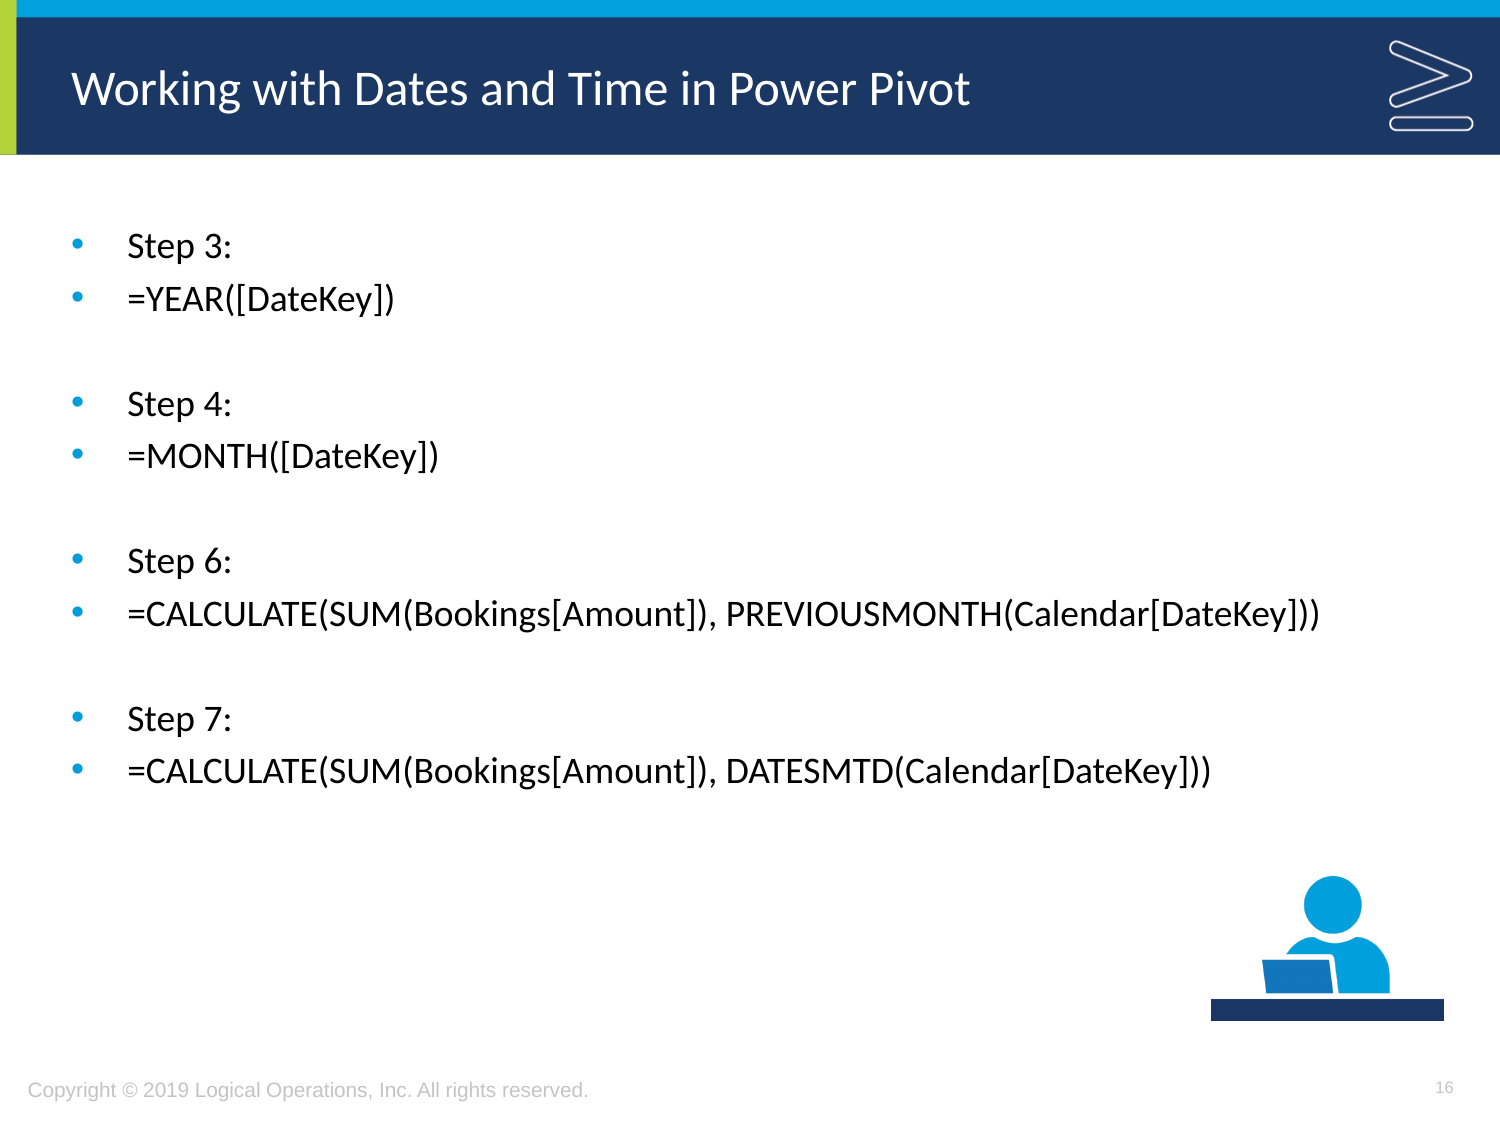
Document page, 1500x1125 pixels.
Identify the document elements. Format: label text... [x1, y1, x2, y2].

list Step 3: =YEAR([DateKey]) Step 4: =MONTH([DateKey]) Step 6: =CALCULATE(SUM(Bookings[Amount]), PREVIOUSMONTH(Calendar[DateKey])) Step 7: =CALCULATE(SUM(Bookings[Amount]), DATESMTD(Calendar[DateKey])) [56, 213, 1444, 1021]
slide_number 16 [1118, 1057, 1469, 1118]
picture [1350, 18, 1500, 155]
picture [0, 0, 56, 155]
title Working with Dates and Time in Power Pivot [56, 16, 1350, 155]
